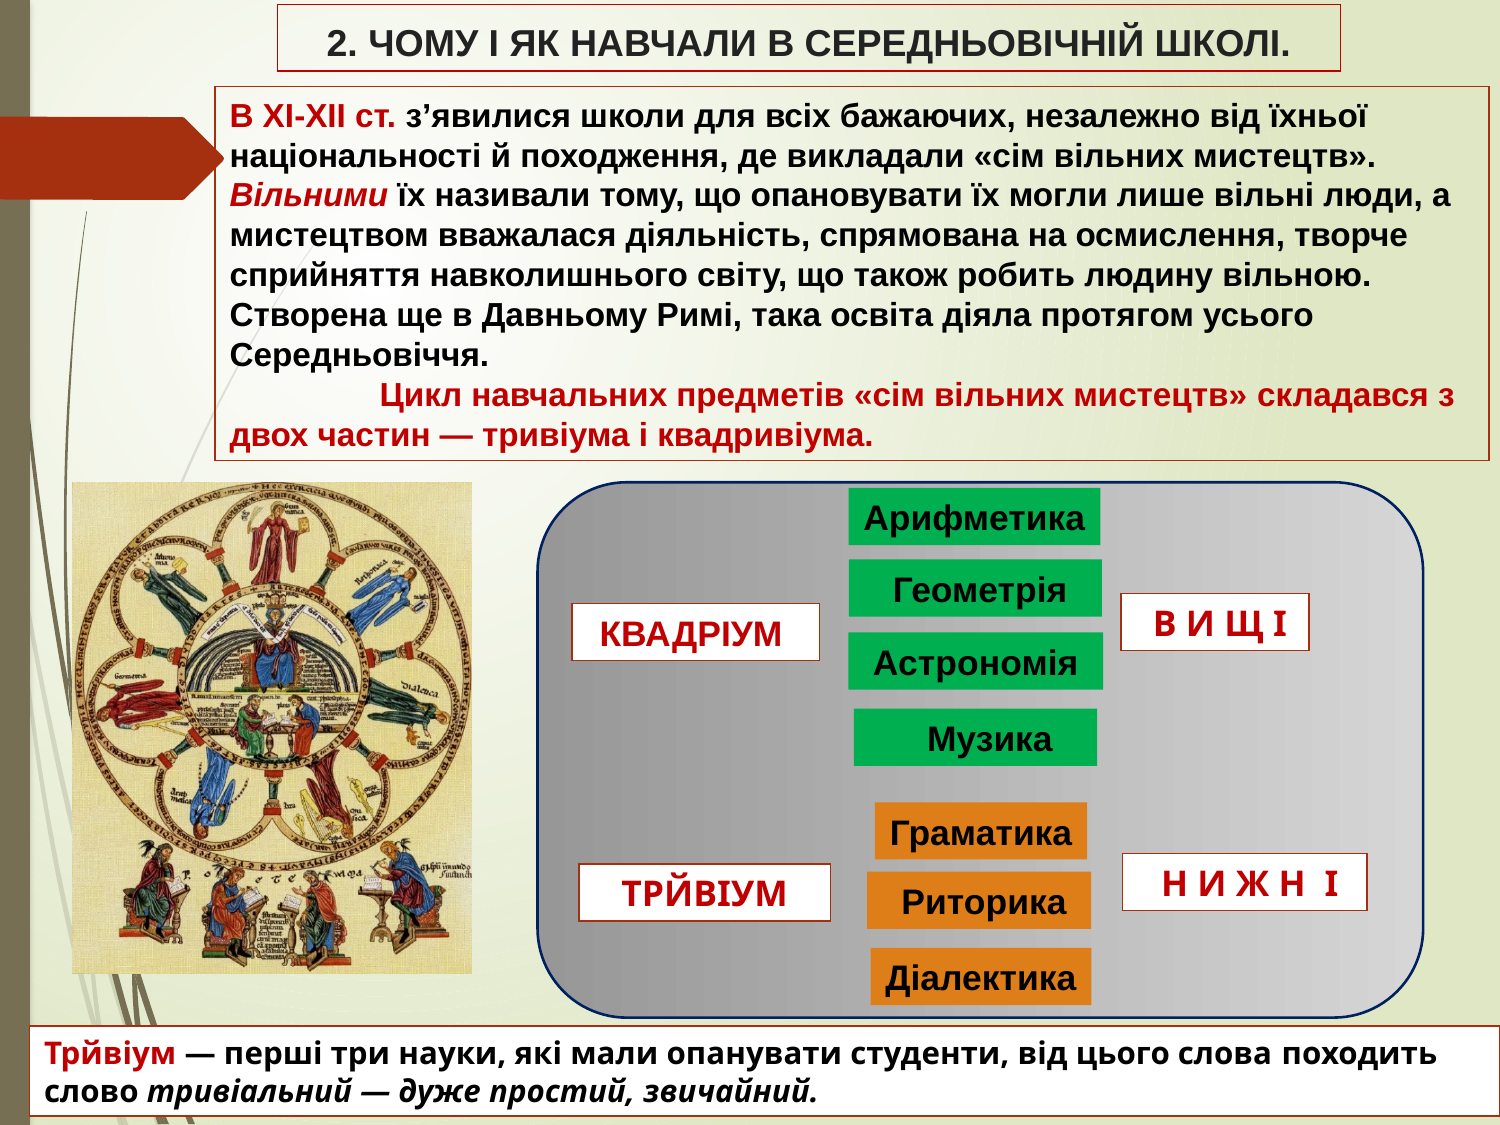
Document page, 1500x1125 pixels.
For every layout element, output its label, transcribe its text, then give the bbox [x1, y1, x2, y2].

text_box Граматика [874, 802, 1088, 860]
text_box Арифметика [848, 487, 1101, 546]
text_box Н И Ж Н І [1122, 853, 1368, 911]
text_box Геометрія [848, 559, 1102, 617]
text_box 2. ЧОМУ І ЯК НАВЧАЛИ В СЕРЕДНЬОВІЧНІЙ ШКОЛІ. [277, 4, 1341, 71]
text_box Риторика [867, 871, 1092, 929]
text_box В И Щ І [1121, 593, 1310, 651]
picture [72, 481, 472, 975]
text_box Трйвіум — перші три науки, які мали опанувати студенти, від цього слова походить слово тривіальний — дуже простий, звичайний. [29, 1026, 1500, 1116]
text_box ТРЙВІУМ [578, 863, 831, 921]
text_box Музика [853, 708, 1098, 766]
text_box В ХІ-ХІІ ст. з’явилися школи для всіх бажаючих, незалежно від їхньої національності й походження, де викладали «сім вільних мистецтв». Вільними їх називали тому, що опановувати їх могли лише вільні люди, а мистецтвом вважалася діяльність, спрямована на осмислення, творче сприйняття навколишнього світу, що також робить людину вільною. Створена ще в Давньому Римі, така освіта діяла протягом усього Середньовіччя. Цикл навчальних предметів «сім вільних мистецтв» складався з двох частин — тривіума і квадривіума. [214, 86, 1490, 461]
text_box Діалектика [870, 947, 1092, 1006]
text_box КВАДРІУМ [571, 603, 820, 661]
text_box [536, 480, 1425, 1019]
text_box Астрономія [848, 632, 1104, 690]
